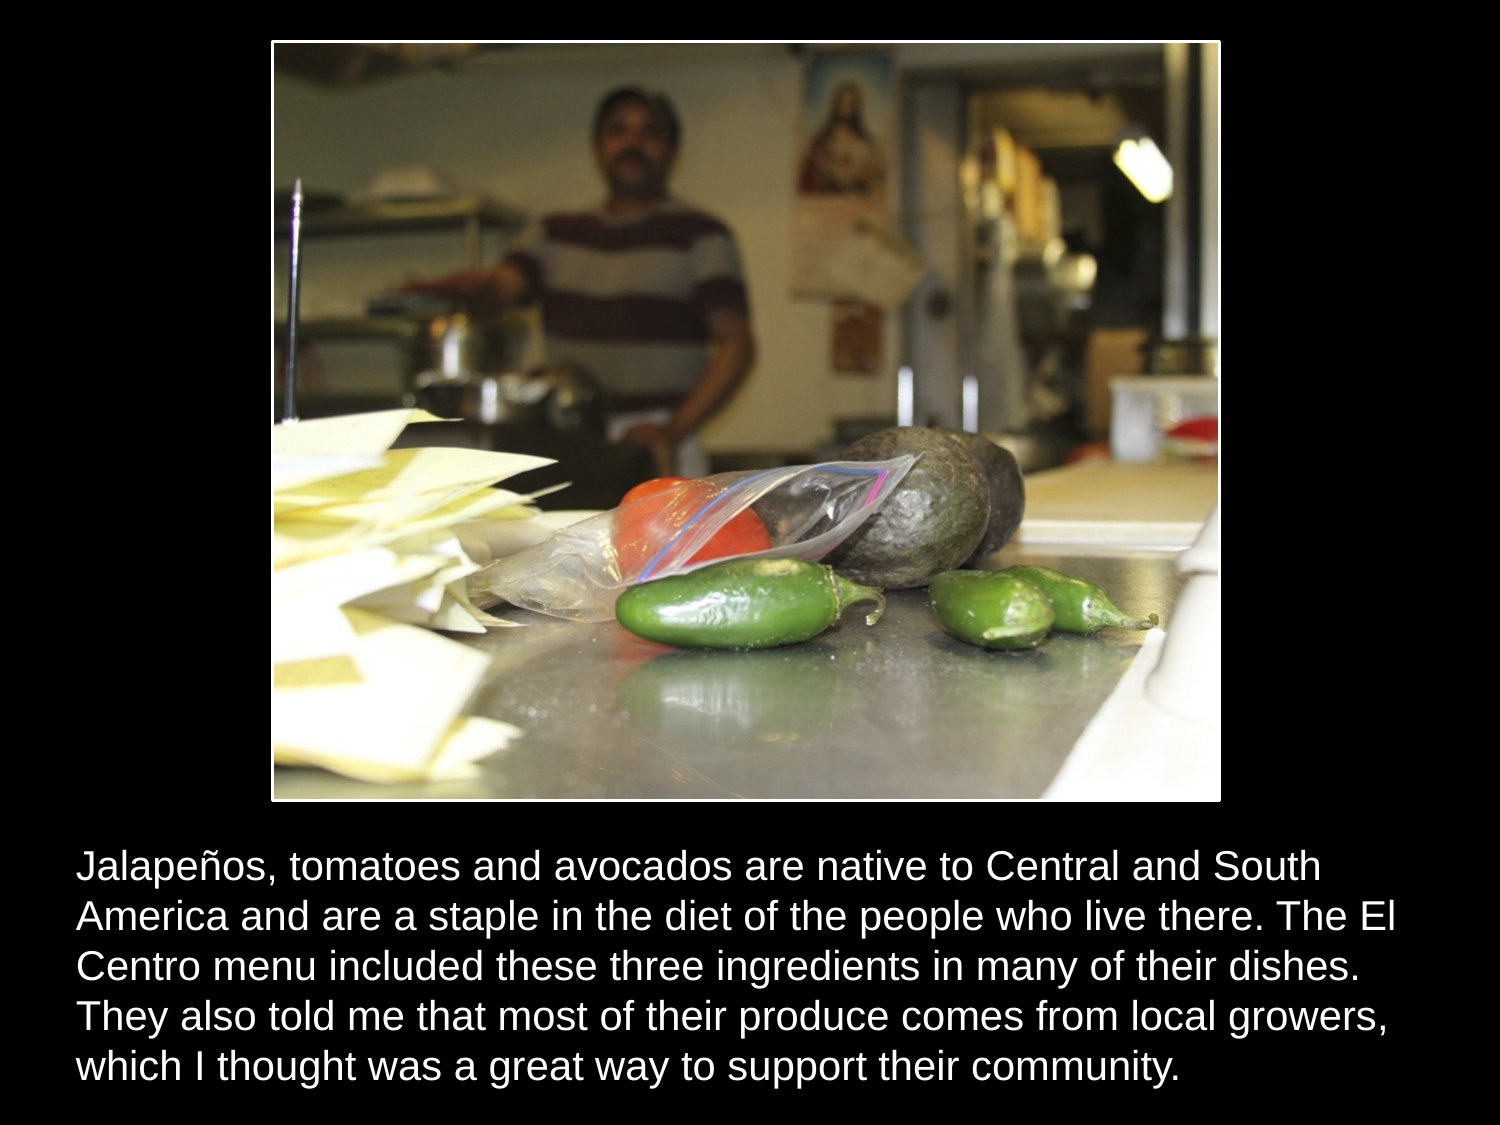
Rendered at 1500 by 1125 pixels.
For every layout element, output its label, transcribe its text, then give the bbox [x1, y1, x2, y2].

text_box Jalapeños, tomatoes and avocados are native to Central and South America and are a staple in the diet of the people who live there. The El Centro menu included these three ingredients in many of their dishes. They also told me that most of their produce comes from local growers, which I thought was a great way to support their community. [61, 831, 1454, 1097]
picture [273, 42, 1219, 799]
